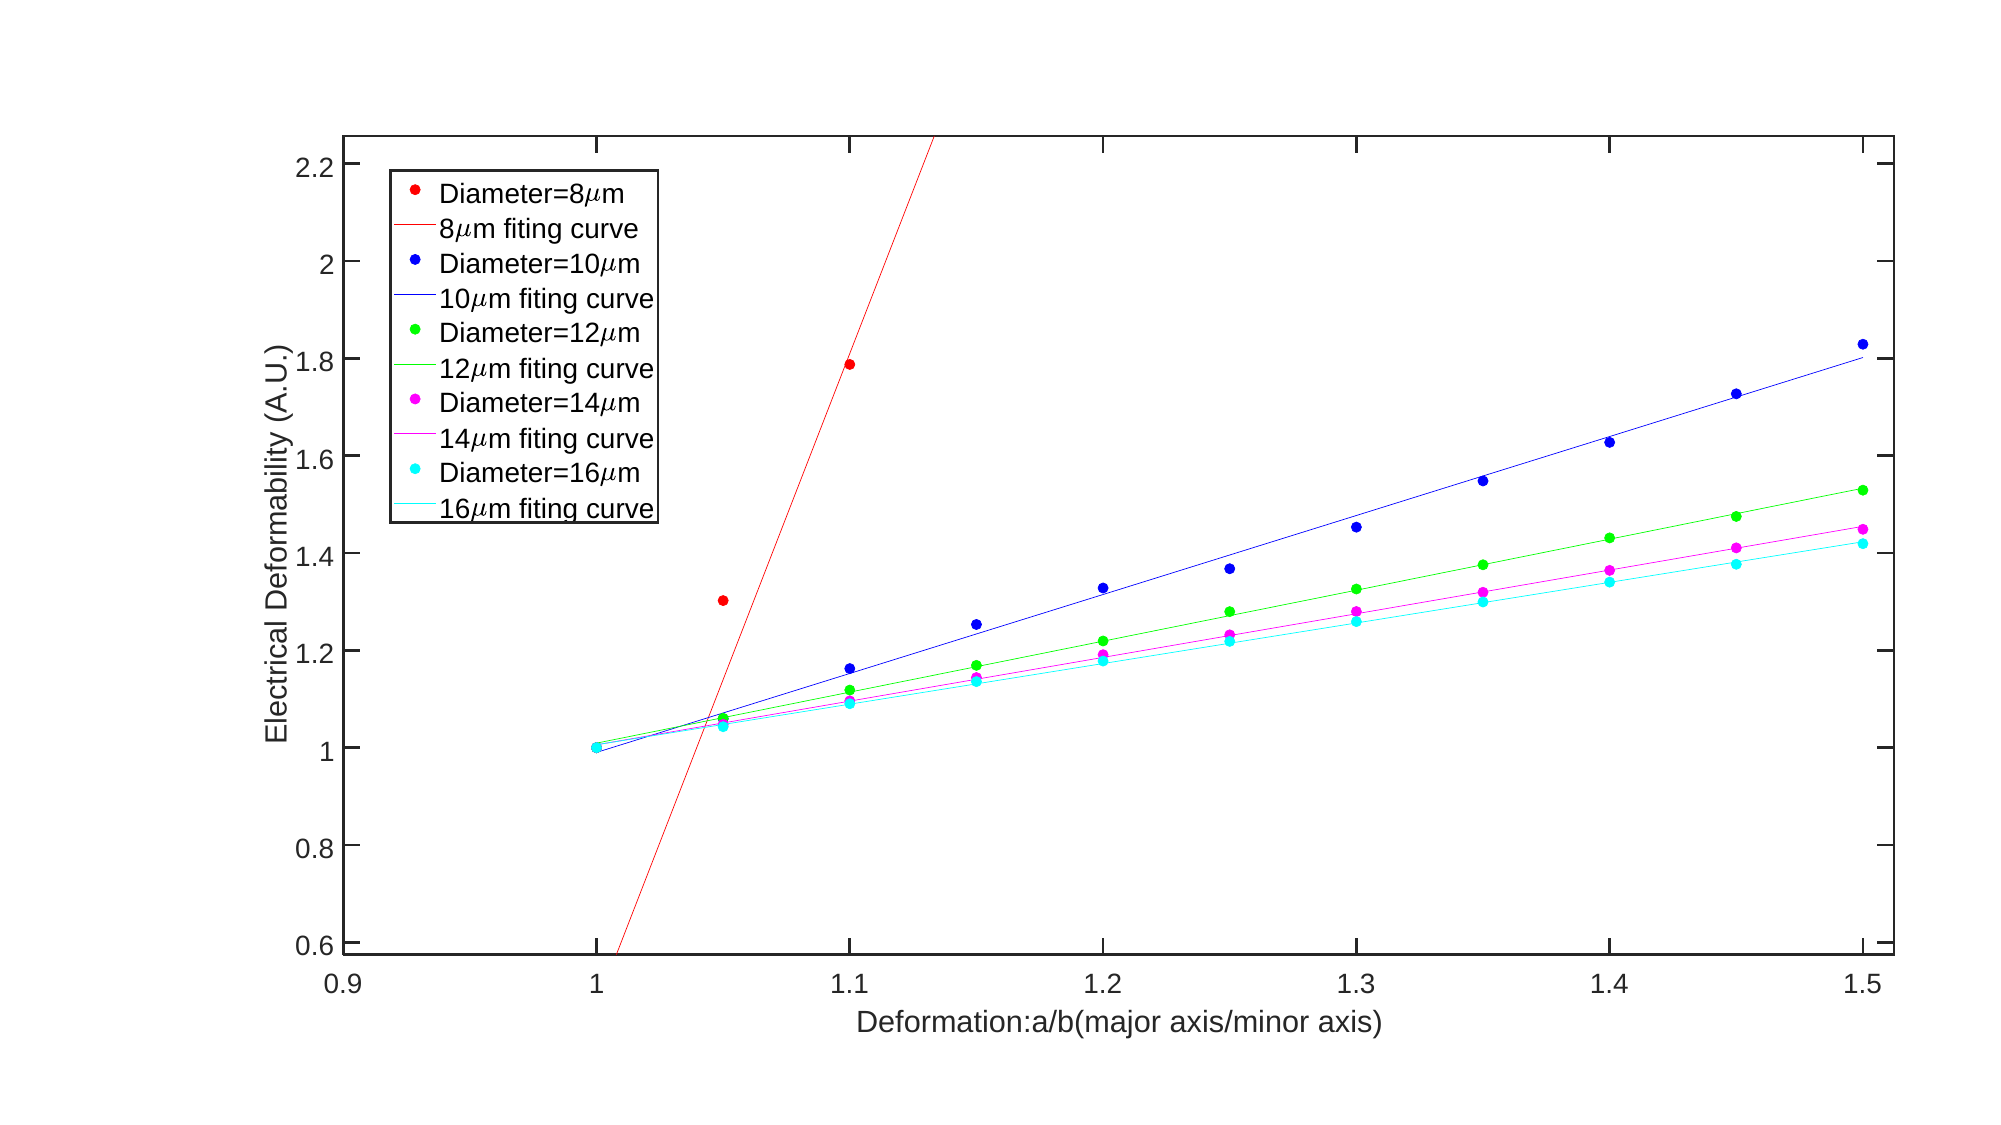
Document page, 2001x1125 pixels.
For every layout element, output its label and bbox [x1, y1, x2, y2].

picture [82, 60, 2000, 1064]
